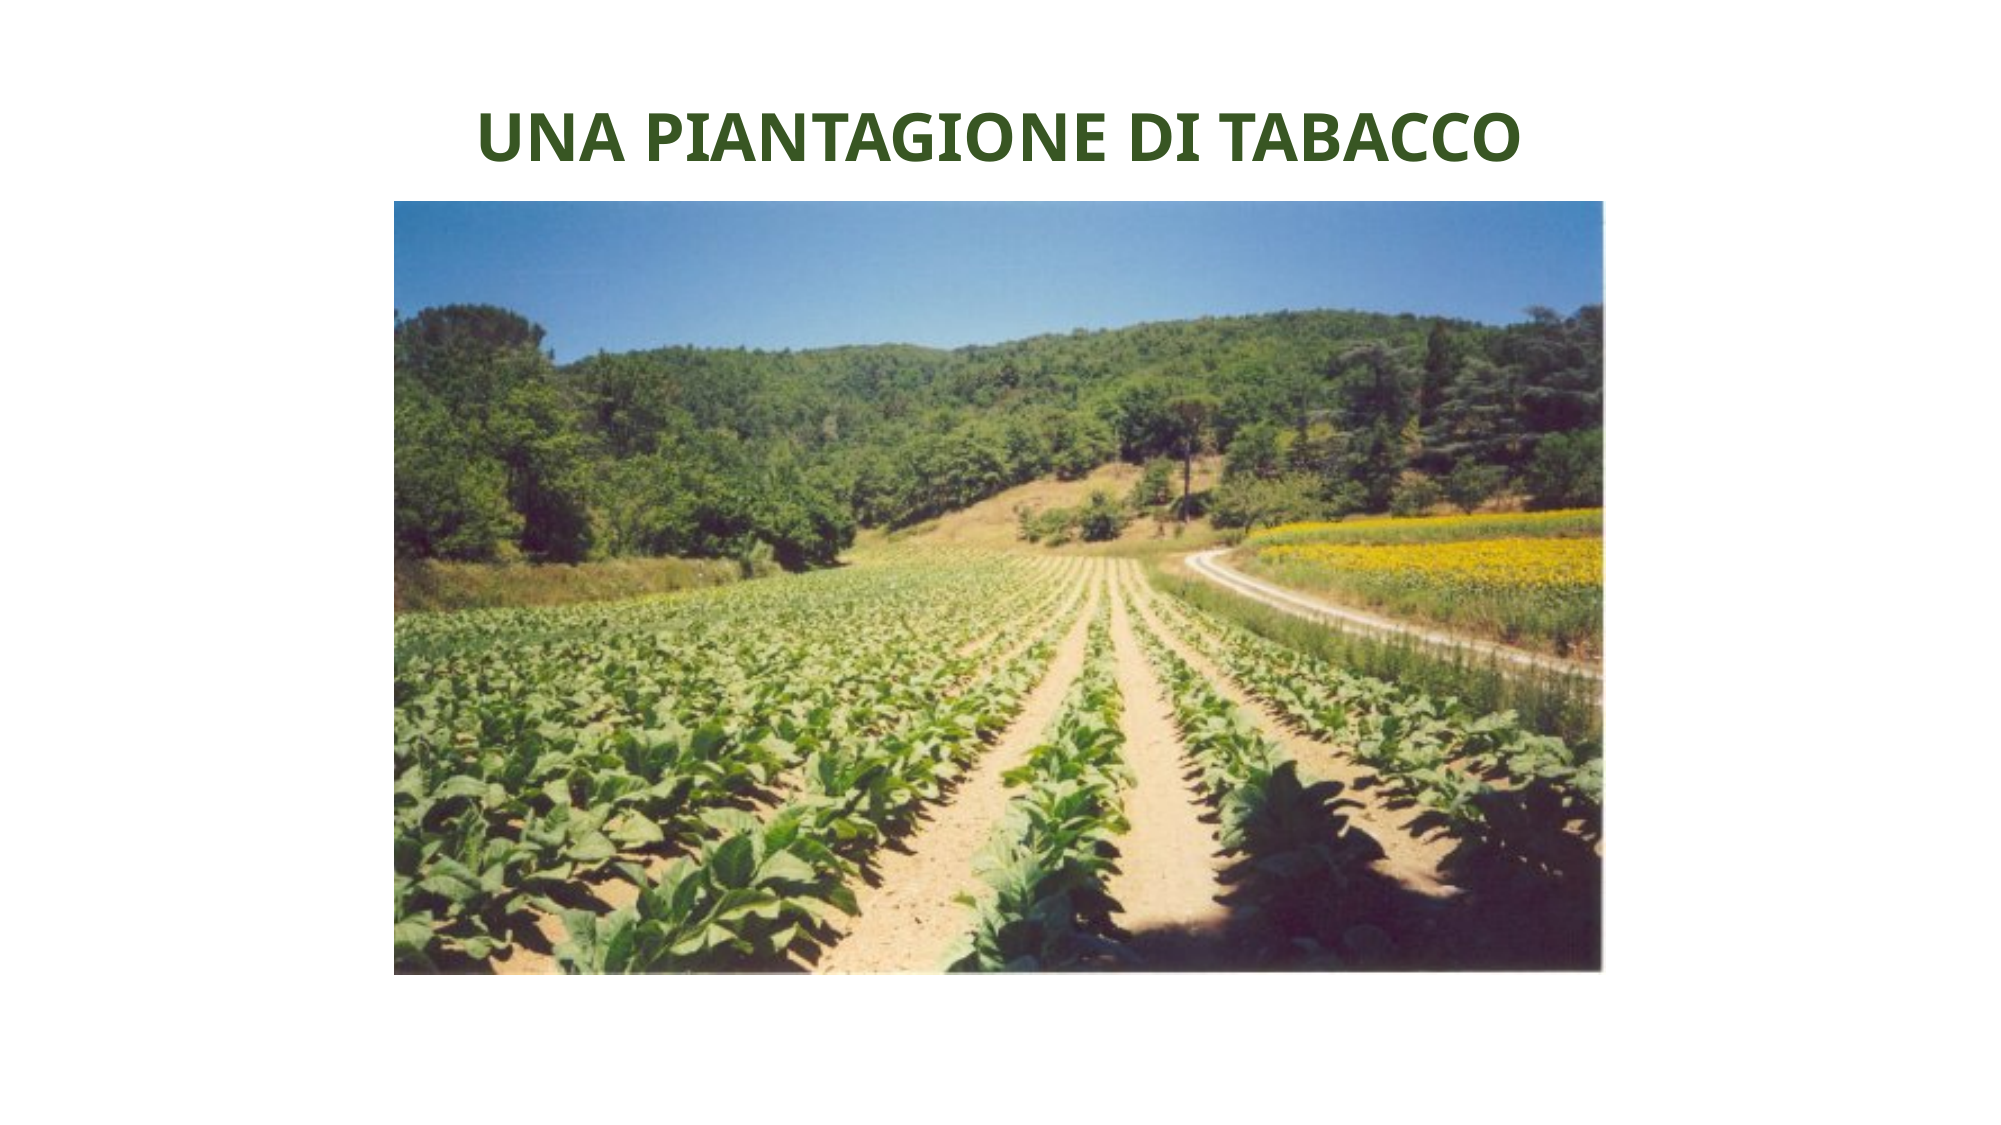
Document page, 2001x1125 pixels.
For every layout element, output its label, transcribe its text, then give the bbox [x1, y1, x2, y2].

title UNA PIANTAGIONE DI TABACCO [348, 79, 1652, 202]
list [394, 201, 1606, 975]
